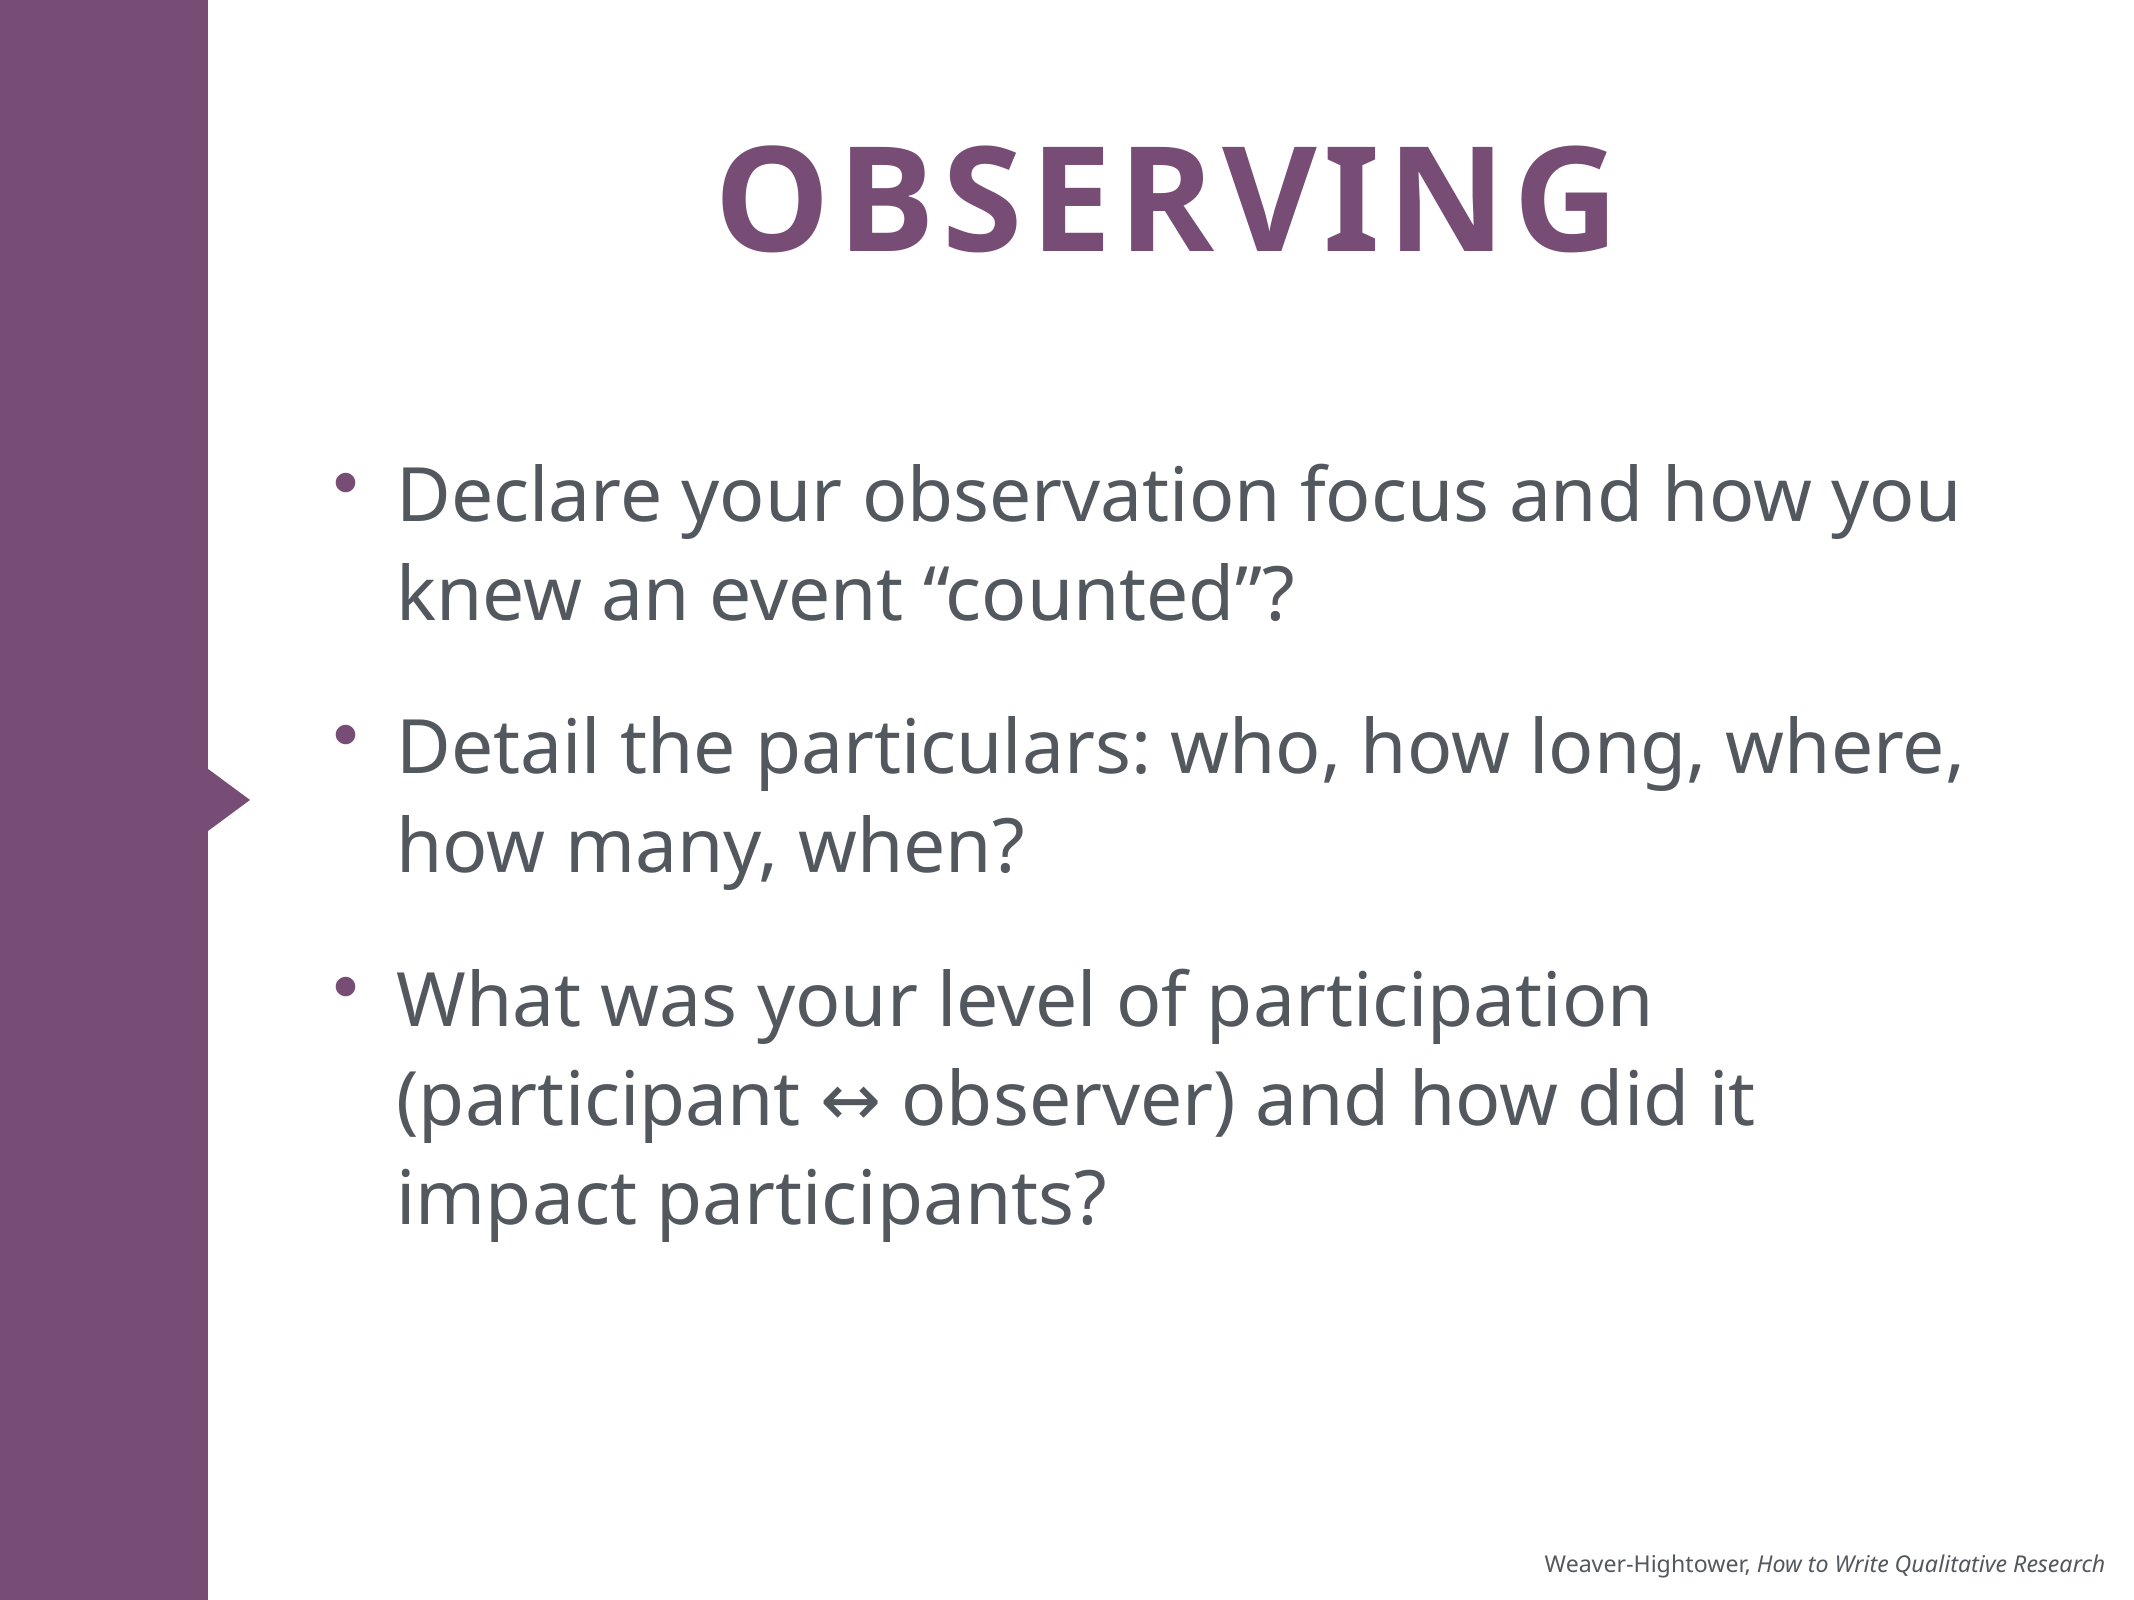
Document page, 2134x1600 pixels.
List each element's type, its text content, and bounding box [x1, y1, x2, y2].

title Observing [333, 41, 2002, 378]
list Declare your observation focus and how you knew an event “counted”? Detail the particulars: who, how long, where, how many, when? What was your level of participation (participant ↔︎ observer) and how did it impact participants? [333, 437, 2002, 1386]
